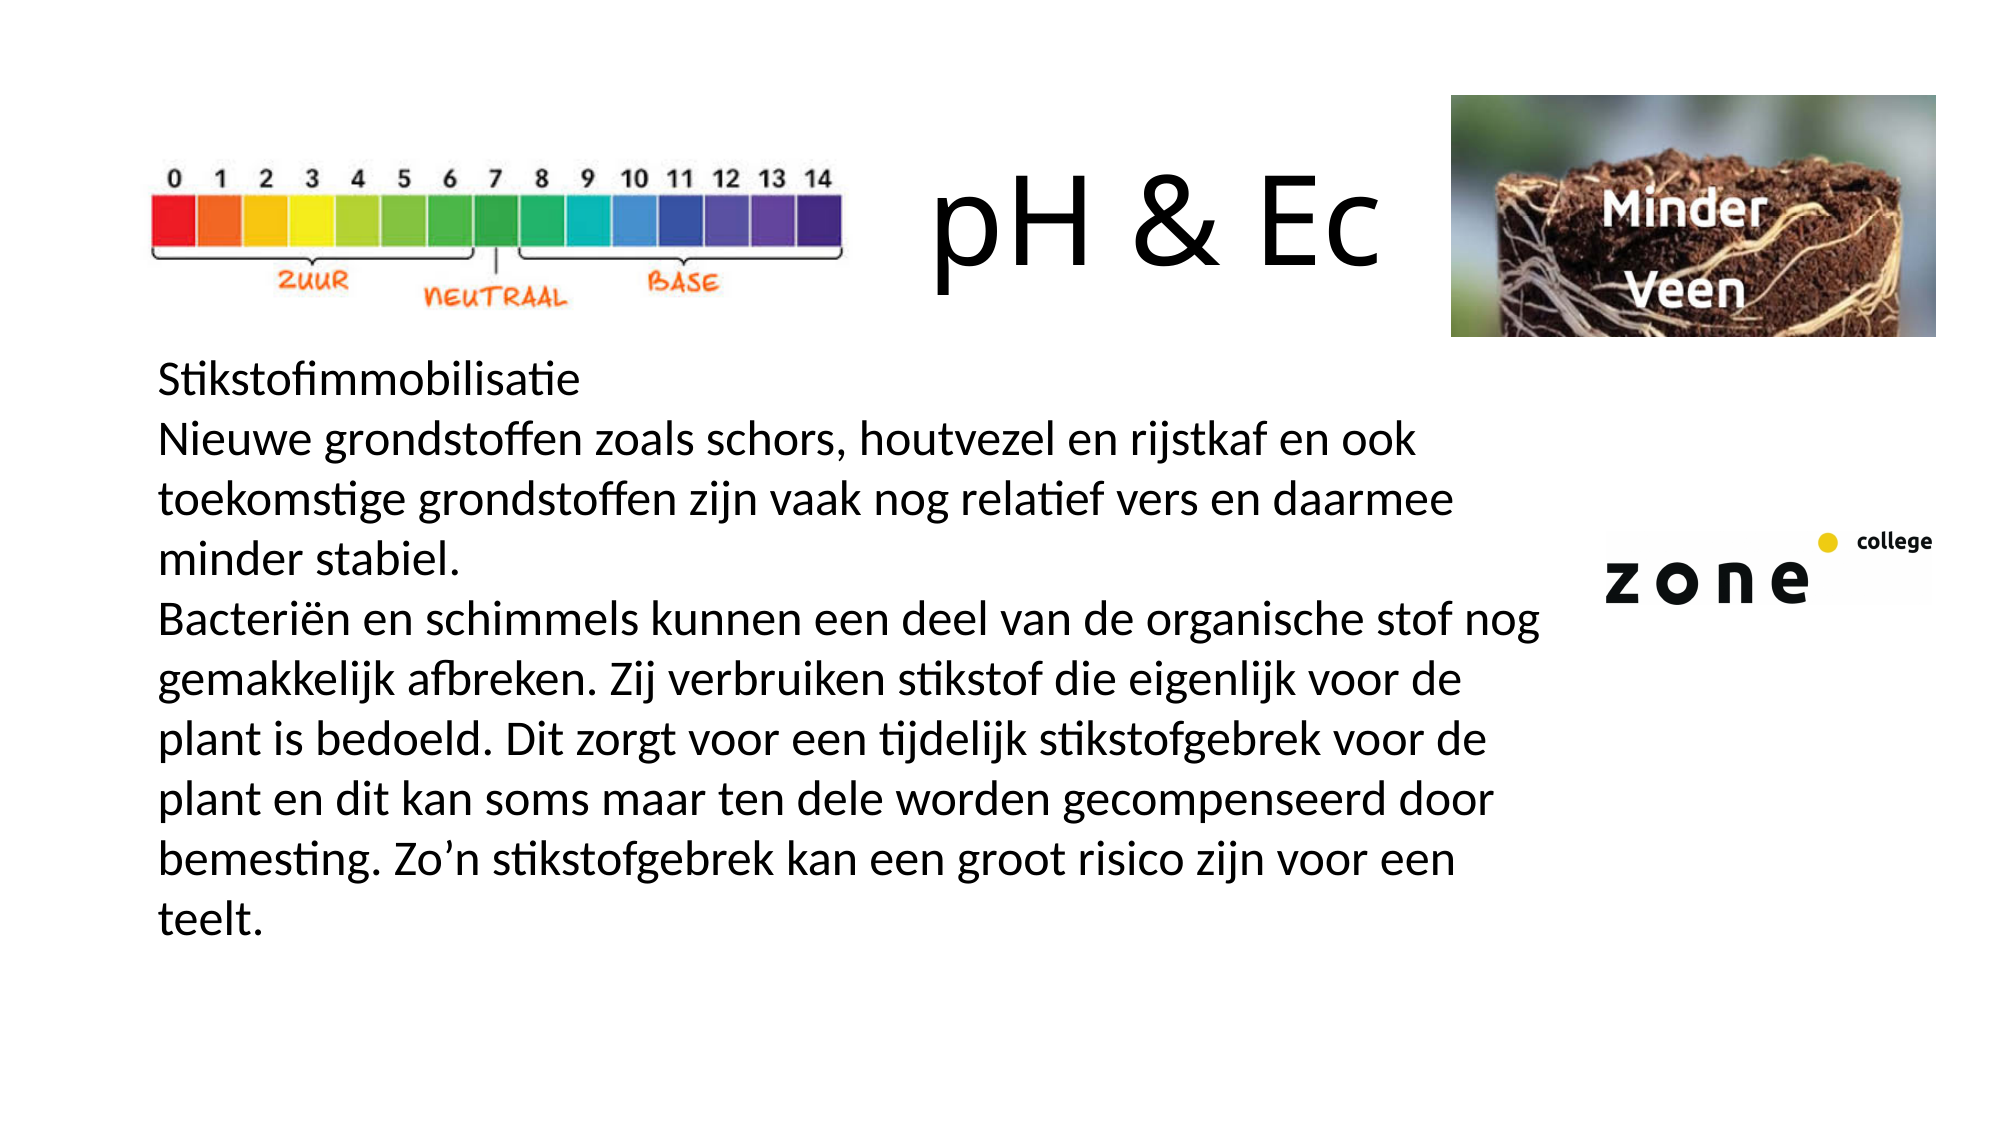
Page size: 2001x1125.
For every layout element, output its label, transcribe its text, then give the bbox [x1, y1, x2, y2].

picture [1606, 531, 1932, 605]
picture [136, 147, 860, 318]
text_box Stikstofimmobilisatie Nieuwe grondstoffen zoals schors, houtvezel en rijstkaf en ook toekomstige grondstoffen zijn vaak nog relatief vers en daarmee minder stabiel. Bacteriën en schimmels kunnen een deel van de organische stof nog gemakkelijk afbreken. Zij verbruiken stikstof die eigenlijk voor de plant is bedoeld. Dit zorgt voor een tijdelijk stikstofgebrek voor de plant en dit kan soms maar ten dele worden gecompenseerd door bemesting. Zo’n stikstofgebrek kan een groot risico zijn voor een teelt. [142, 337, 1577, 953]
picture [1451, 94, 1936, 338]
text_box pH & Ec [912, 133, 1399, 298]
